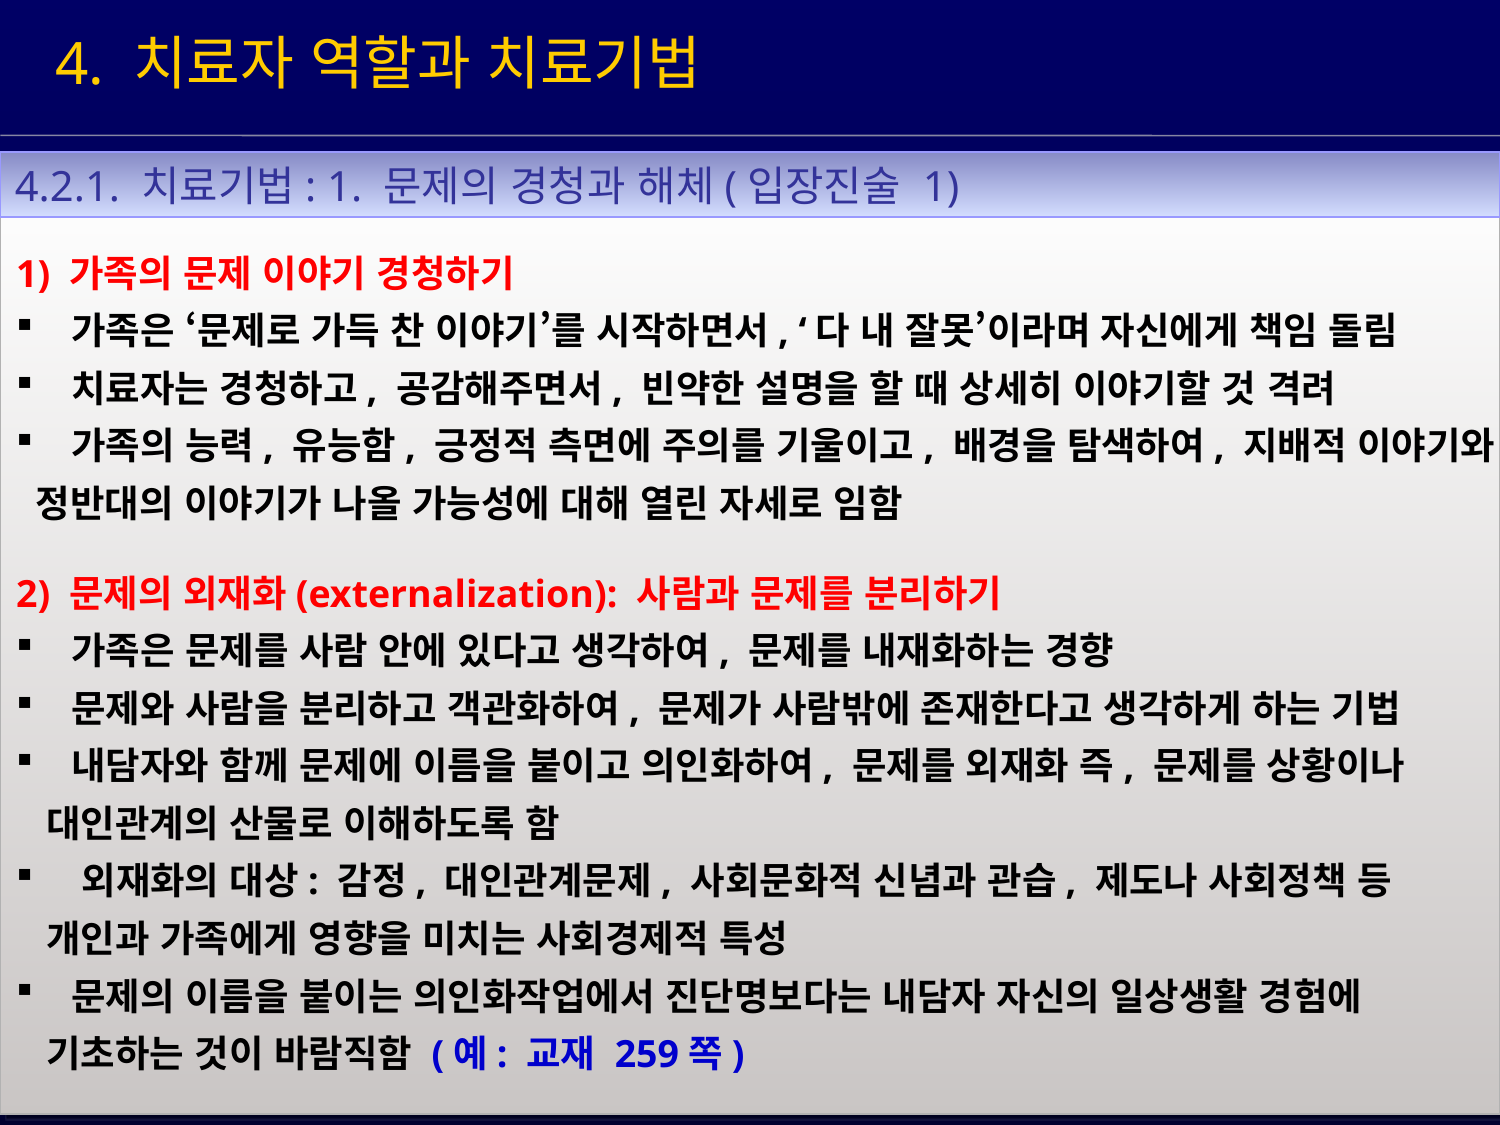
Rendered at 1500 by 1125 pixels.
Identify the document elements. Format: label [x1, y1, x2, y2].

text_box [0, 18, 1500, 1114]
